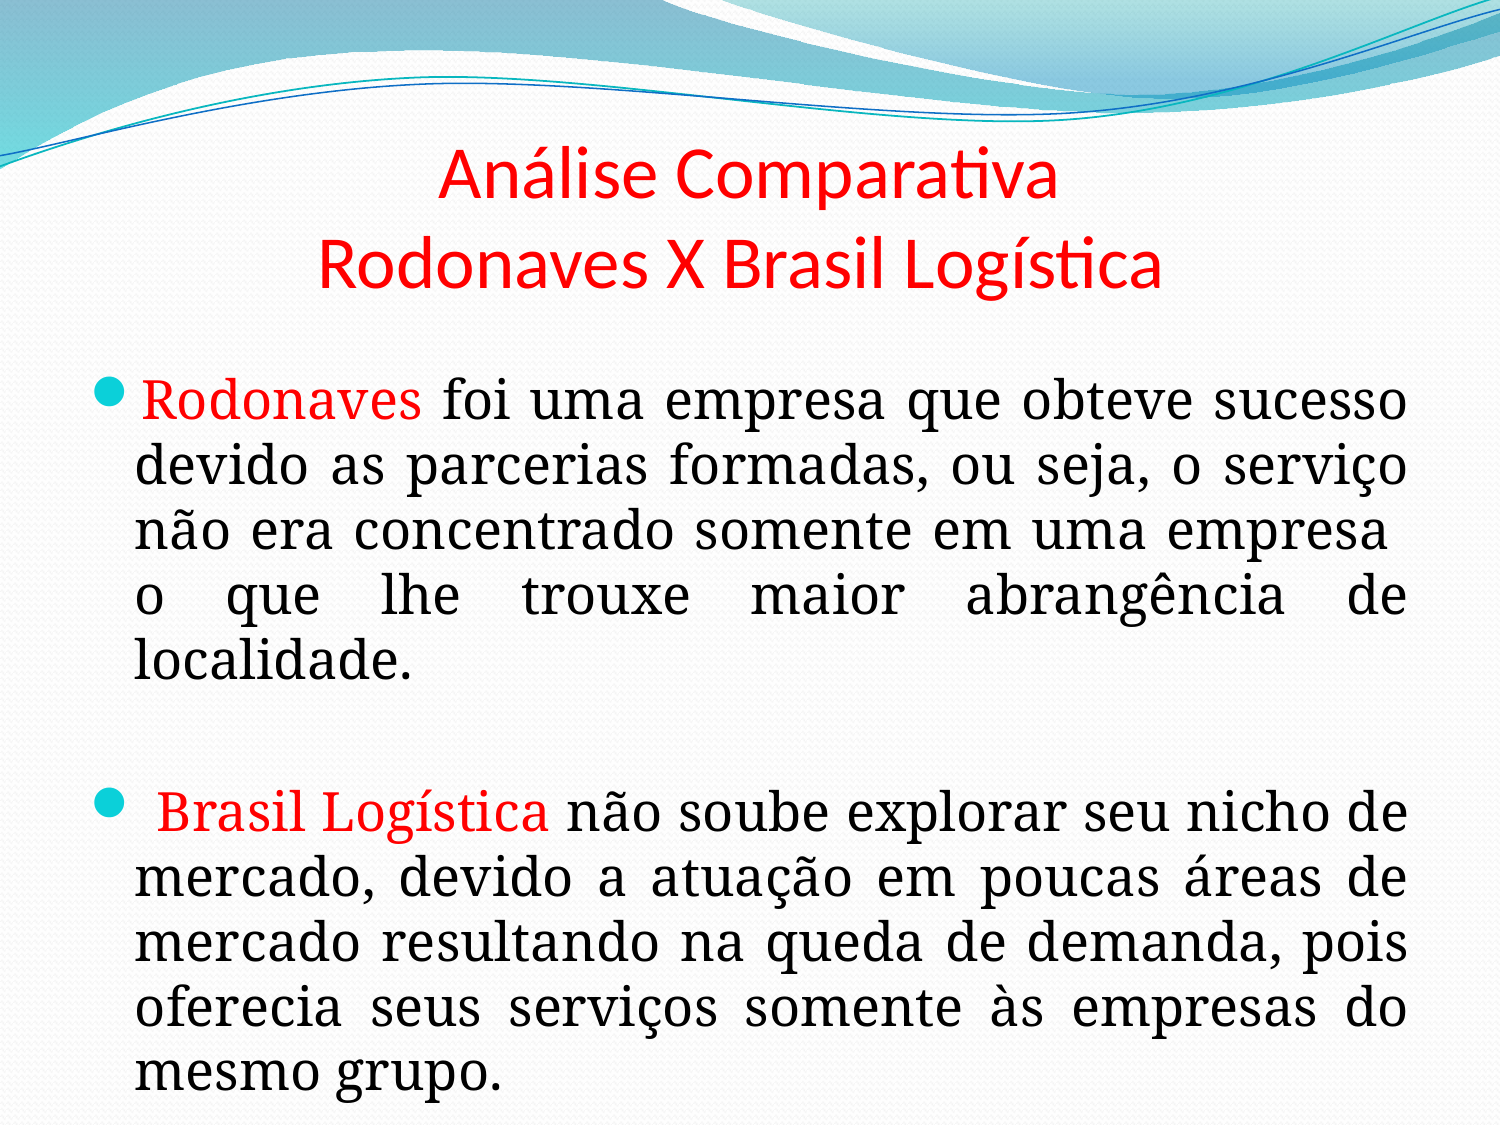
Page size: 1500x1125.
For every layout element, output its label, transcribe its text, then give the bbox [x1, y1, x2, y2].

list Rodonaves foi uma empresa que obteve sucesso devido as parcerias formadas, ou seja, o serviço não era concentrado somente em uma empresa o que lhe trouxe maior abrangência de localidade. Brasil Logística não soube explorar seu nicho de mercado, devido a atuação em poucas áreas de mercado resultando na queda de demanda, pois oferecia seus serviços somente às empresas do mesmo grupo. [74, 357, 1426, 1079]
title Análise Comparativa Rodonaves X Brasil Logística [74, 115, 1426, 304]
